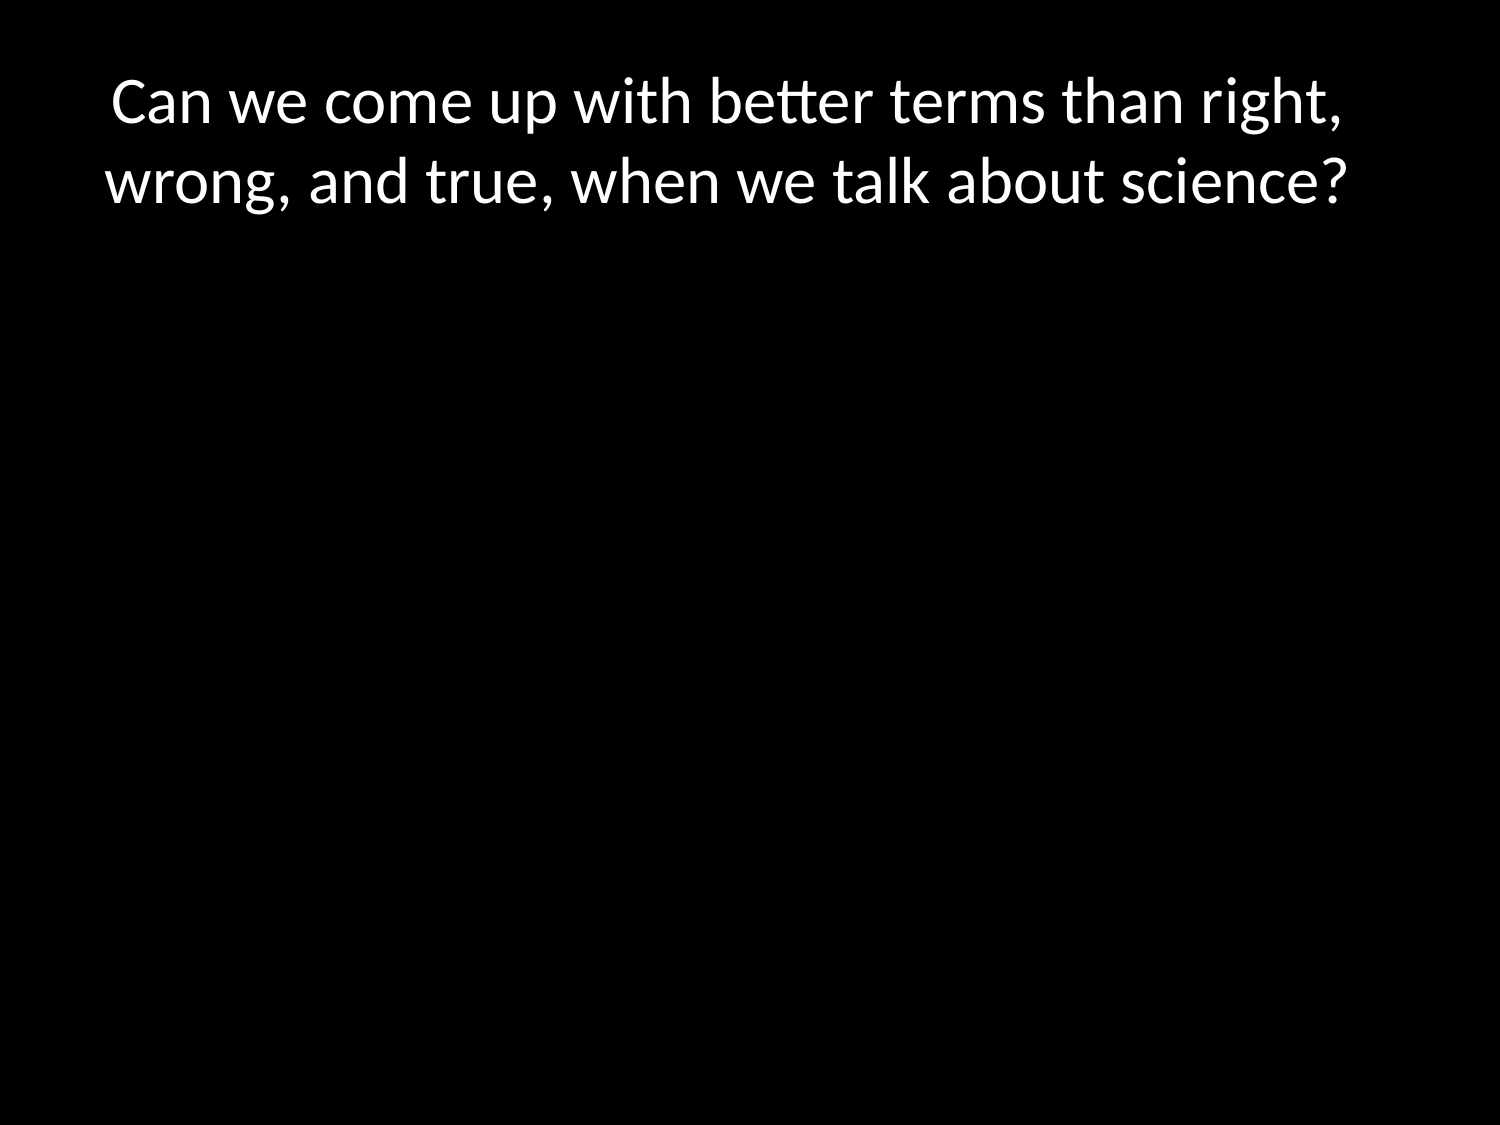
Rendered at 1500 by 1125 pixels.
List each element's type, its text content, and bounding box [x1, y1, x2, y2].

title Can we come up with better terms than right, wrong, and true, when we talk about science? [53, 42, 1404, 231]
